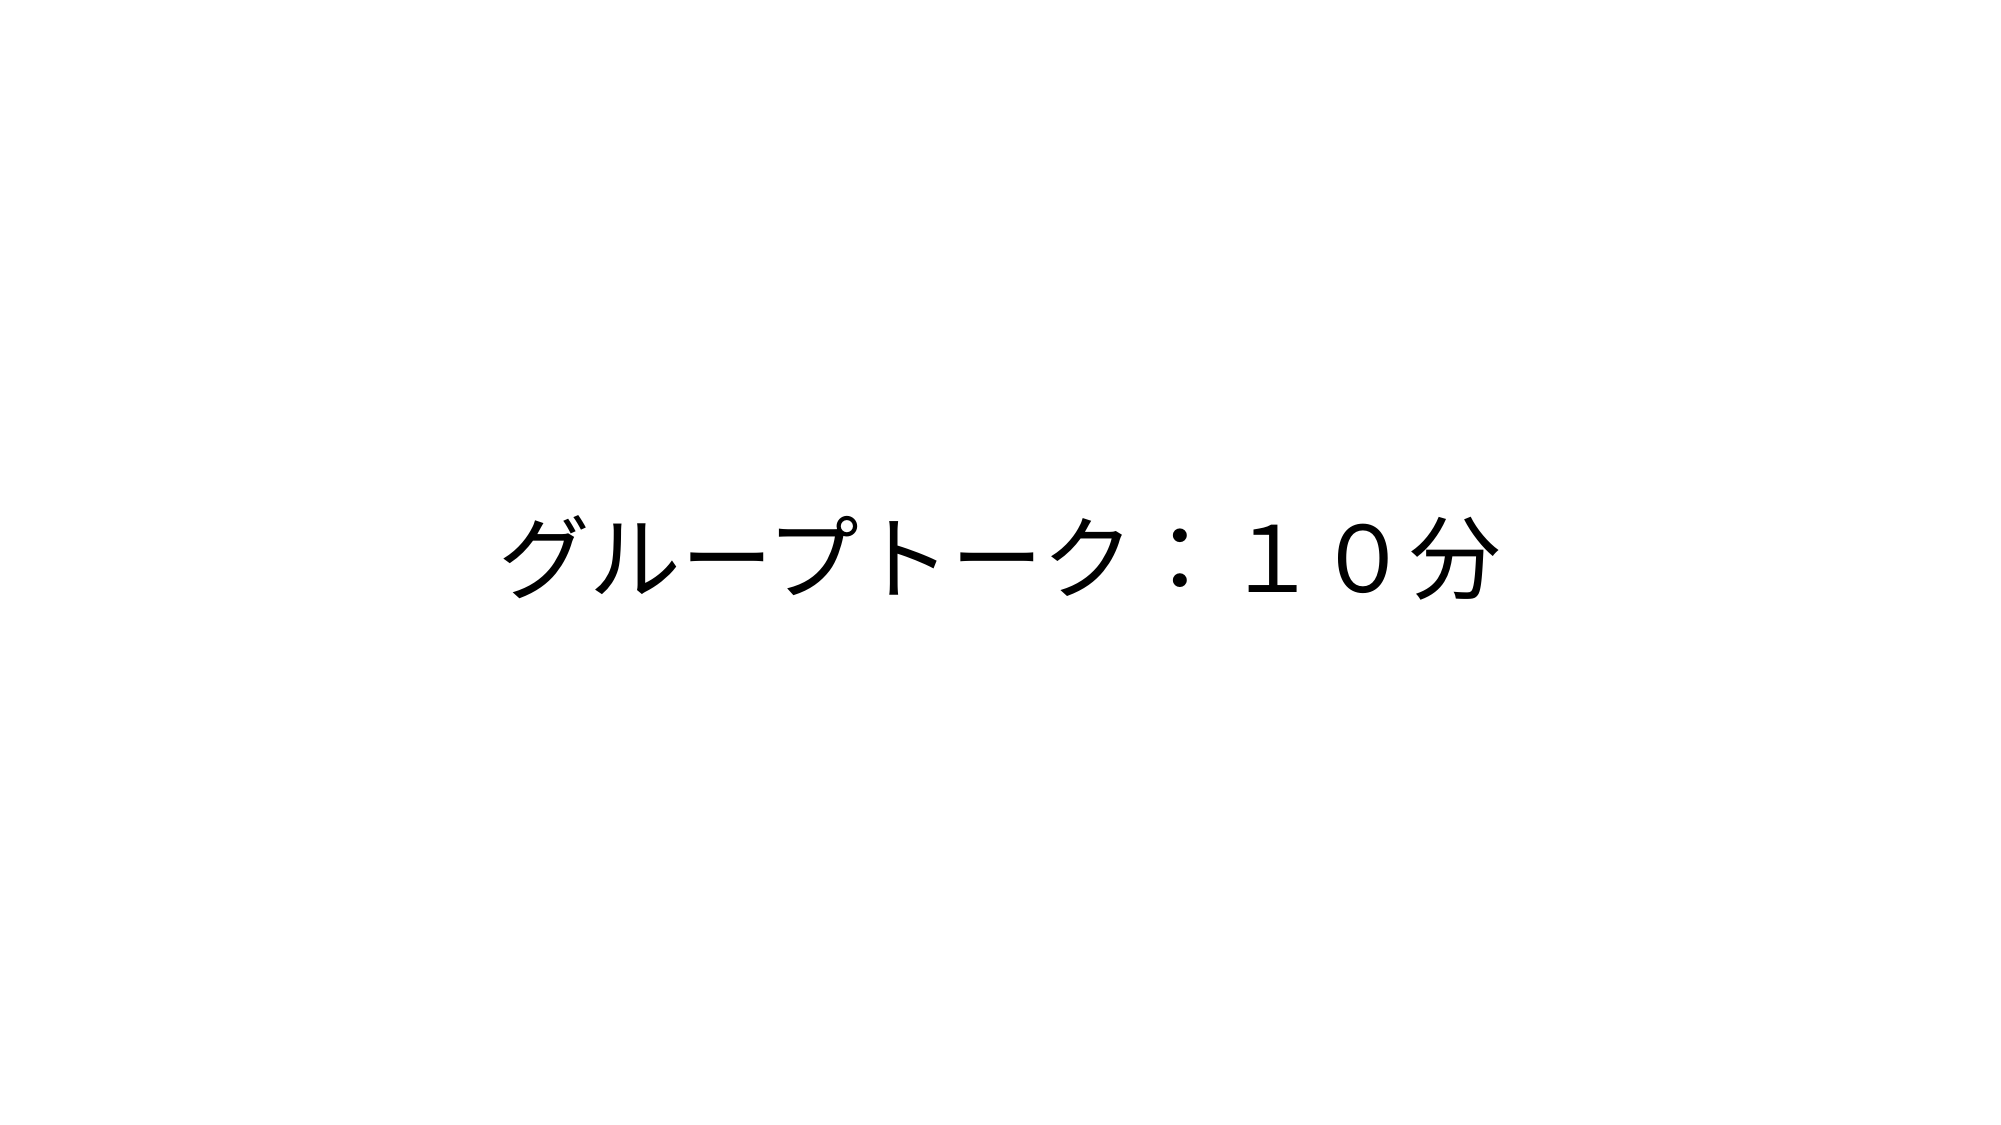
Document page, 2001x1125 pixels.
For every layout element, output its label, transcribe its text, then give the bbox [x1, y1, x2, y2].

title グループトーク：１０分 [137, 490, 1863, 635]
